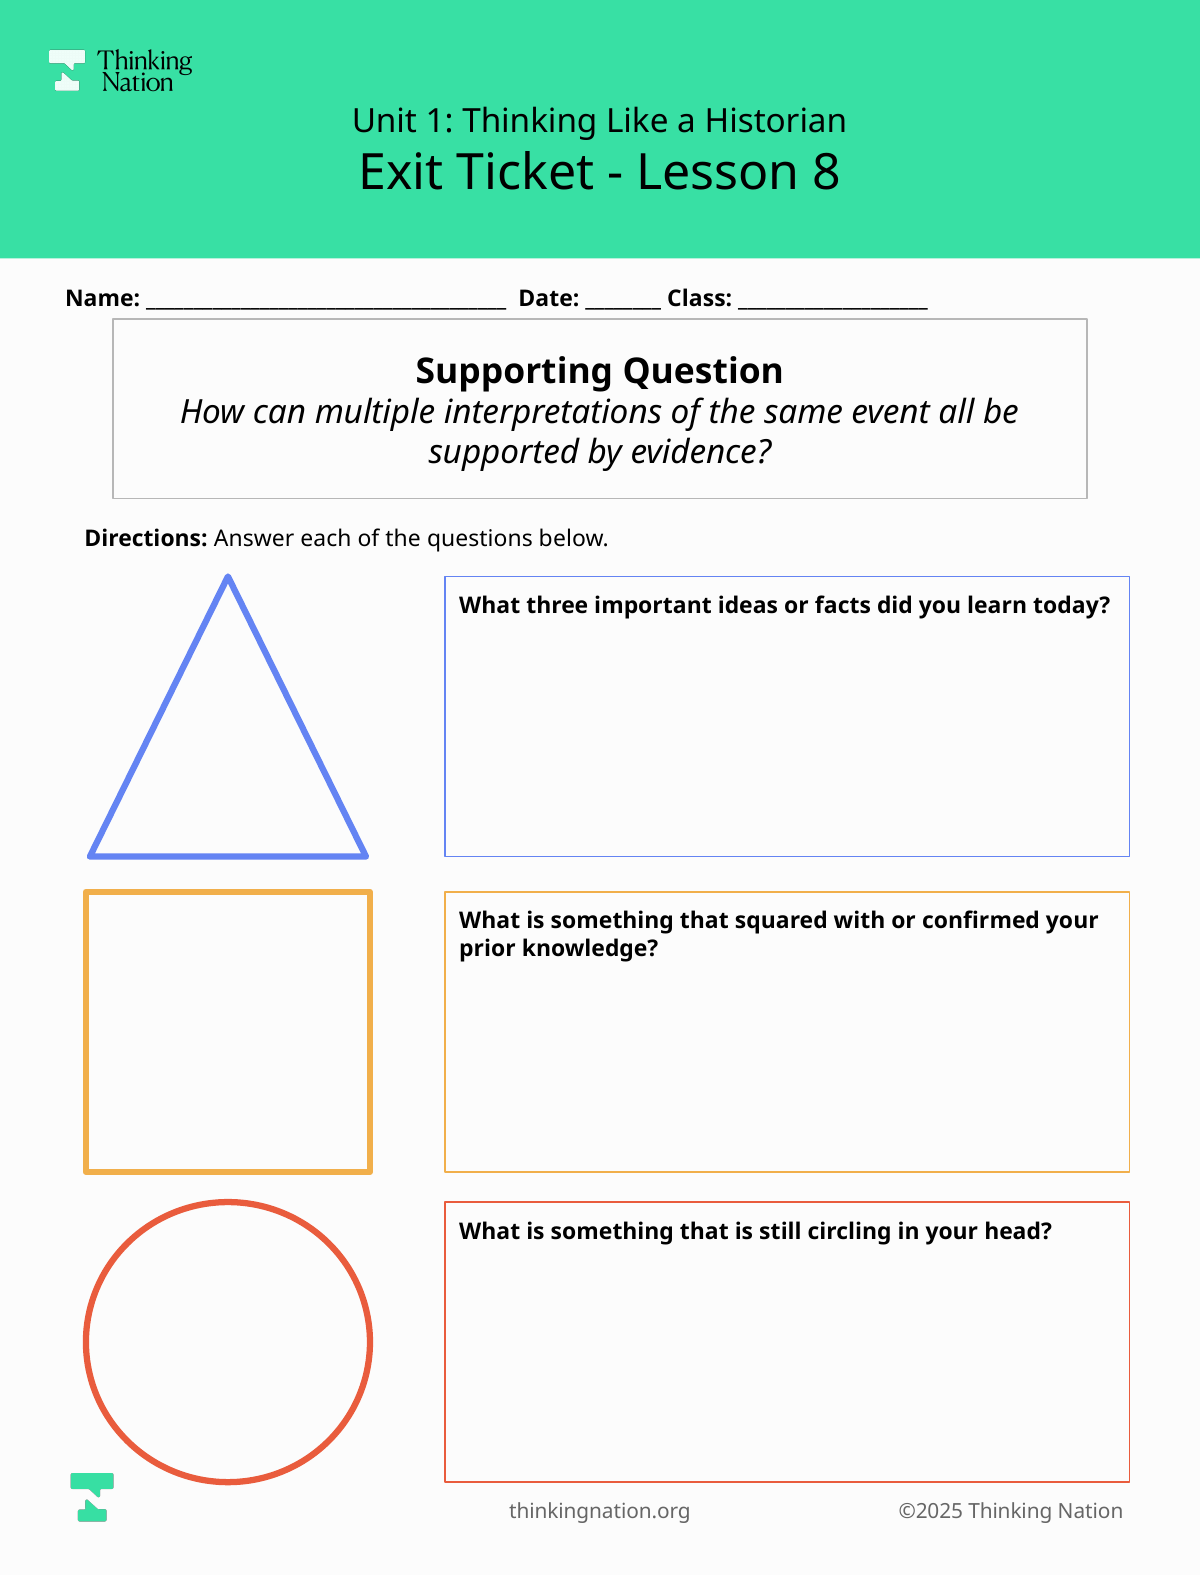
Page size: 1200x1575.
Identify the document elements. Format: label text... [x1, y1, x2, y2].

text_box What is something that is still circling in your head? [444, 1202, 1130, 1483]
text_box thinkingnation.org [457, 1483, 742, 1532]
picture [33, 35, 197, 104]
picture [58, 1463, 126, 1531]
text_box [85, 891, 370, 1172]
text_box Directions: Answer each of the questions below. [70, 510, 1130, 566]
text_box Name: ______________________________________ Date: ________ Class: ____________________ [50, 269, 1149, 327]
text_box ©2025 Thinking Nation [854, 1483, 1139, 1532]
text_box Supporting Question How can multiple interpretations of the same event all be supported by evidence? [112, 327, 1088, 499]
text_box What is something that squared with or confirmed your prior knowledge? [444, 891, 1130, 1172]
text_box [85, 1202, 370, 1483]
text_box [89, 576, 367, 857]
text_box What three important ideas or facts did you learn today? [444, 576, 1130, 857]
text_box Unit 1: Thinking Like a Historian Exit Ticket - Lesson 8 [0, 0, 1200, 259]
